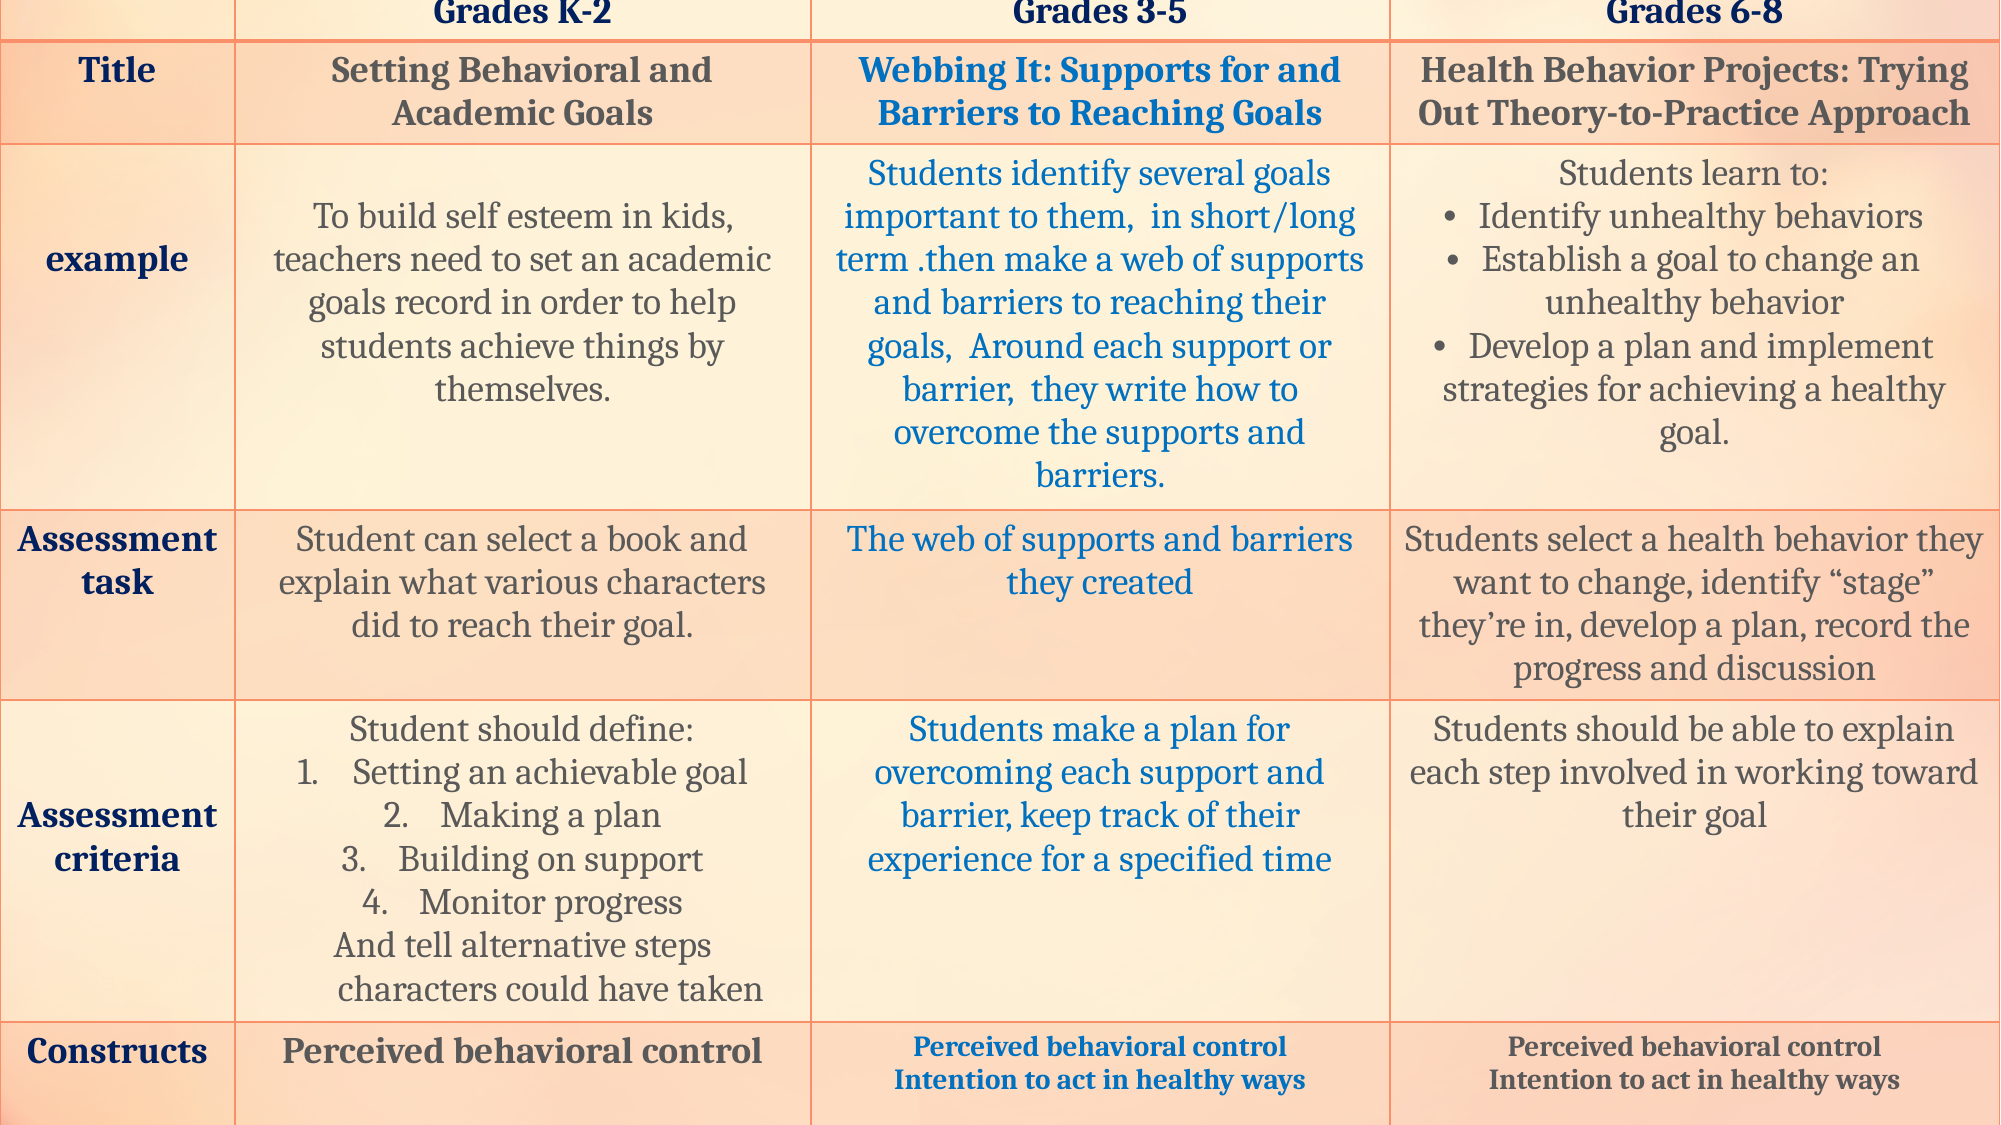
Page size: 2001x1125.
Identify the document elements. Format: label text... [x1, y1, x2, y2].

table_cell To build self esteem in kids, teachers need to set an academic goals record in order to help students achieve things by themselves. [236, 145, 810, 509]
table_cell Title [1, 43, 234, 143]
table_header [1, 0, 234, 39]
table_cell Setting Behavioral and Academic Goals [236, 43, 810, 143]
table_cell Perceived behavioral control [236, 1023, 810, 1125]
table_cell Students should be able to explain each step involved in working toward their goal [1391, 701, 1999, 1021]
table_cell Perceived behavioral control Intention to act in healthy ways [1391, 1023, 1999, 1125]
table_cell Students select a health behavior they want to change, identify “stage” they’re in, develop a plan, record the progress and discussion [1391, 511, 1999, 699]
table_cell example [1, 145, 234, 509]
table_cell Webbing It: Supports for and Barriers to Reaching Goals [812, 43, 1389, 143]
table_cell Perceived behavioral control Intention to act in healthy ways [812, 1023, 1389, 1125]
table_cell The web of supports and barriers they created [812, 511, 1389, 699]
table_header Grades 6-8 [1391, 0, 1999, 39]
table_cell Students identify several goals important to them, in short/long term .then make a web of supports and barriers to reaching their goals, Around each support or barrier, they write how to overcome the supports and barriers. [812, 145, 1389, 509]
table_header Grades K-2 [236, 0, 810, 39]
table_cell Students make a plan for overcoming each support and barrier, keep track of their experience for a specified time [812, 701, 1389, 1021]
table_cell Constructs [1, 1023, 234, 1125]
table_cell Student can select a book and explain what various characters did to reach their goal. [236, 511, 810, 699]
table_cell Student should define: Setting an achievable goal Making a plan Building on support Monitor progress And tell alternative steps characters could have taken [236, 701, 810, 1021]
table_cell Students learn to: Identify unhealthy behaviors Establish a goal to change an unhealthy behavior Develop a plan and implement strategies for achieving a healthy goal. [1391, 145, 1999, 509]
table_cell Assessment criteria [1, 701, 234, 1021]
table_cell Assessment task [1, 511, 234, 699]
table_header Grades 3-5 [812, 0, 1389, 39]
table_cell Health Behavior Projects: Trying Out Theory-to-Practice Approach [1391, 43, 1999, 143]
